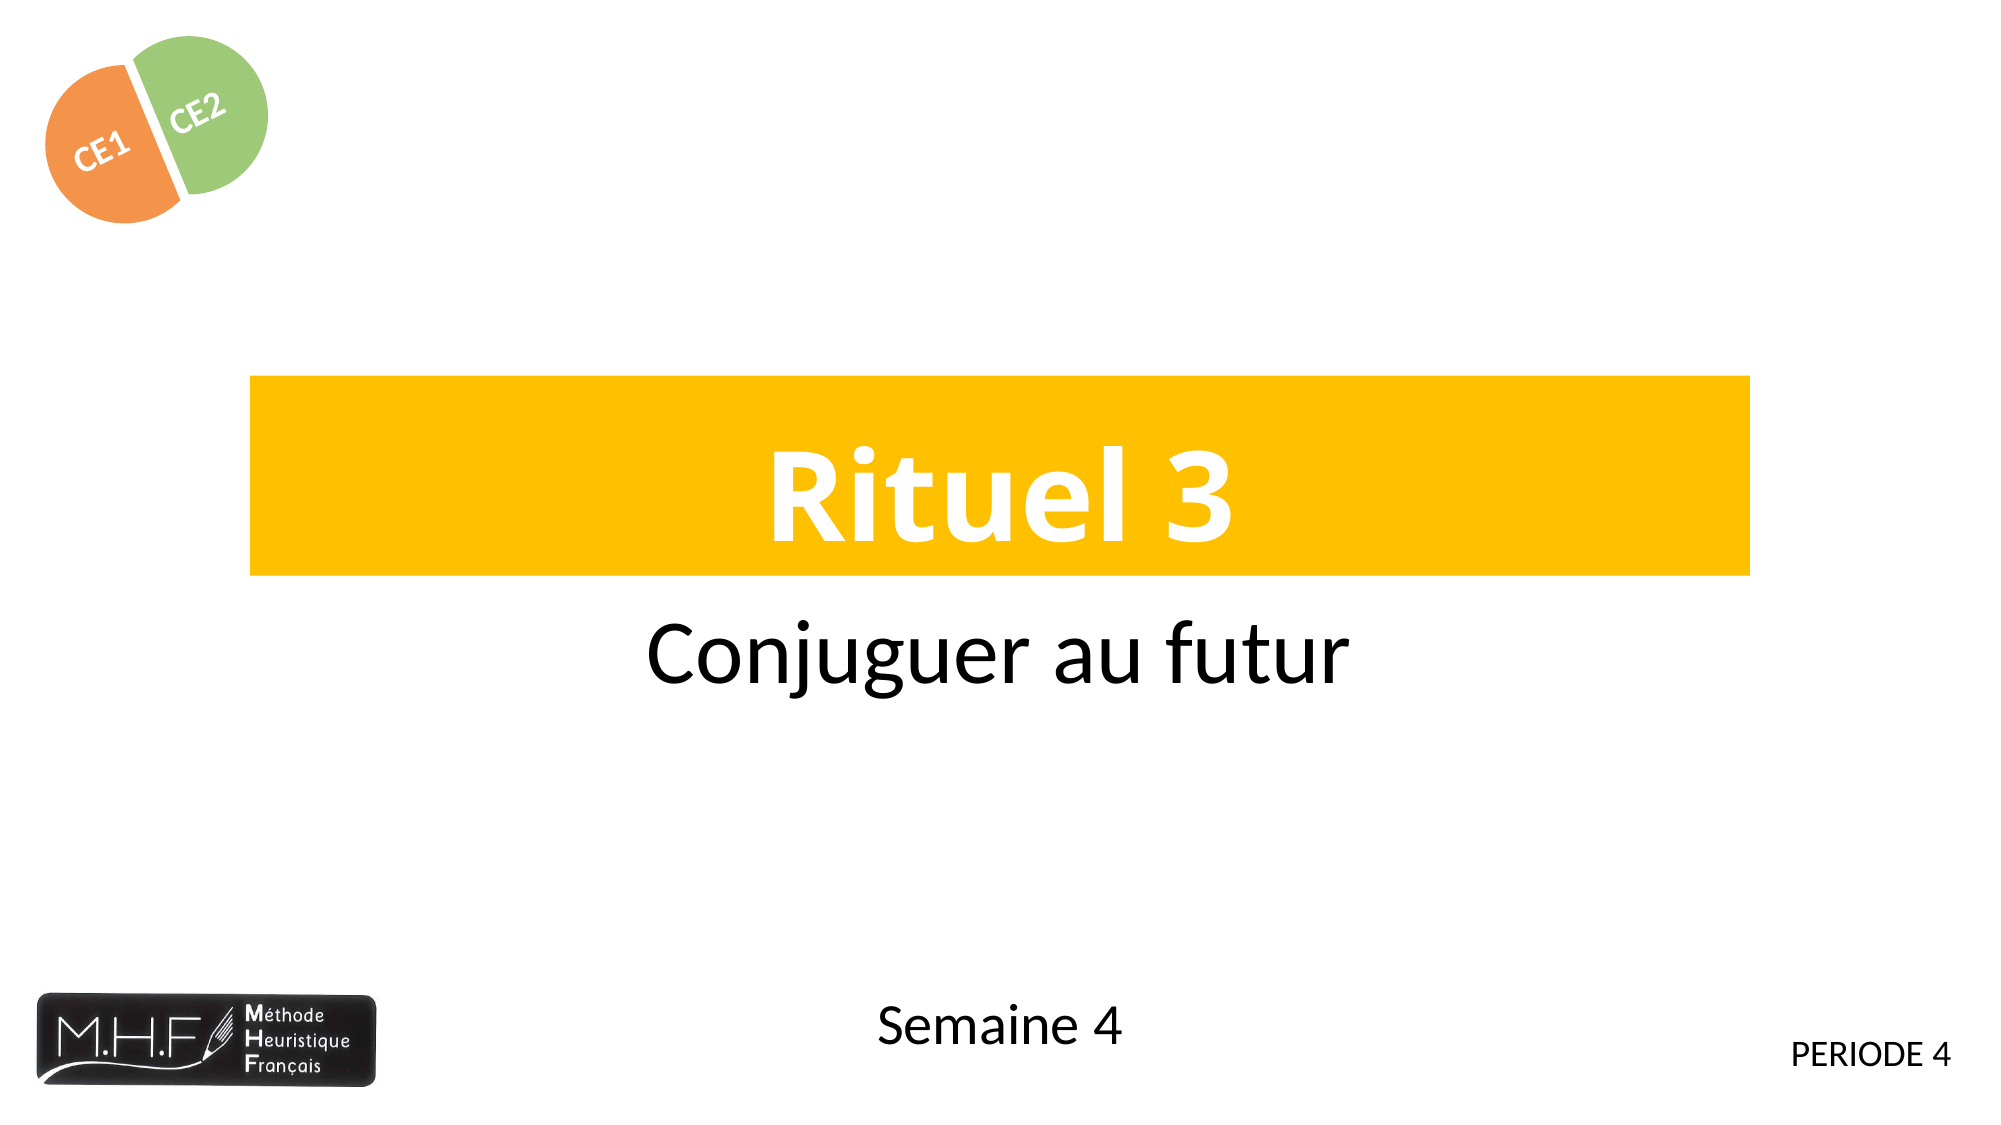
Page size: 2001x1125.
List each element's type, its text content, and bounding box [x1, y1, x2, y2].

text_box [45, 35, 269, 224]
text_box Semaine 4 [249, 987, 1750, 1118]
subtitle Conjuguer au futur [249, 597, 1750, 869]
text_box PERIODE 4 [1750, 1021, 1967, 1082]
title Rituel 3 [249, 375, 1750, 576]
picture [33, 990, 379, 1089]
